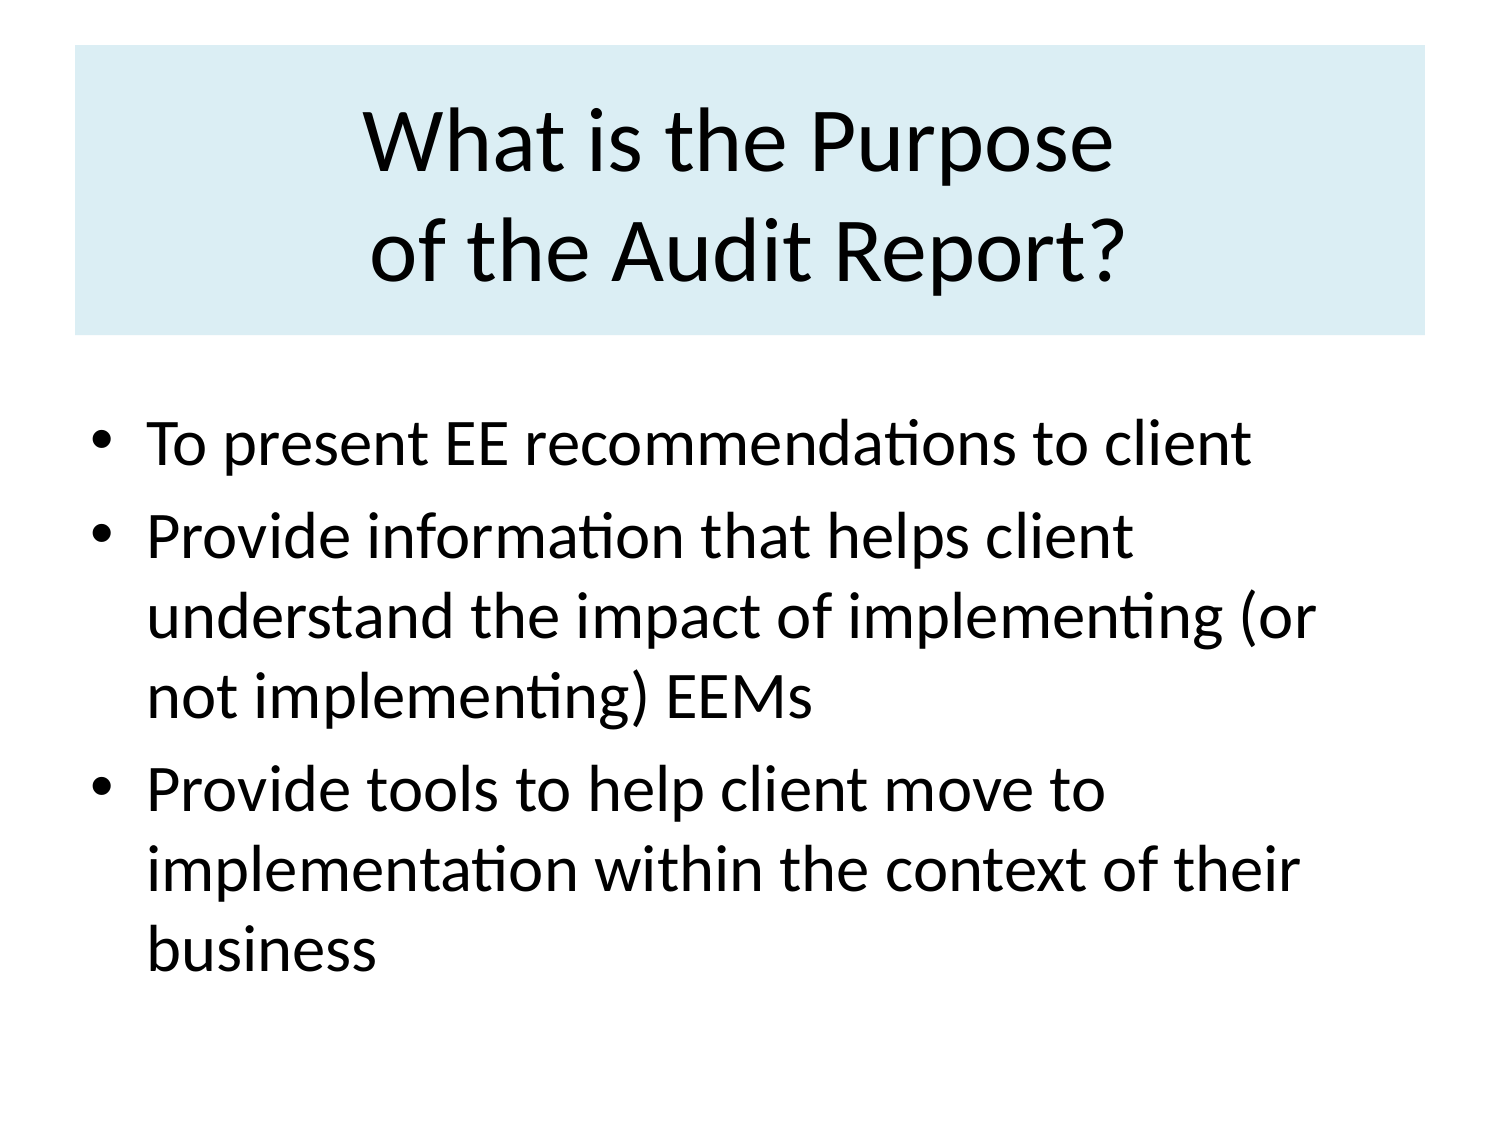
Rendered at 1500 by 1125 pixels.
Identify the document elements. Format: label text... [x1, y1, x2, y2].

title What is the Purpose of the Audit Report? [75, 45, 1425, 336]
list To present EE recommendations to client Provide information that helps client understand the impact of implementing (or not implementing) EEMs Provide tools to help client move to implementation within the context of their business [75, 391, 1425, 1016]
